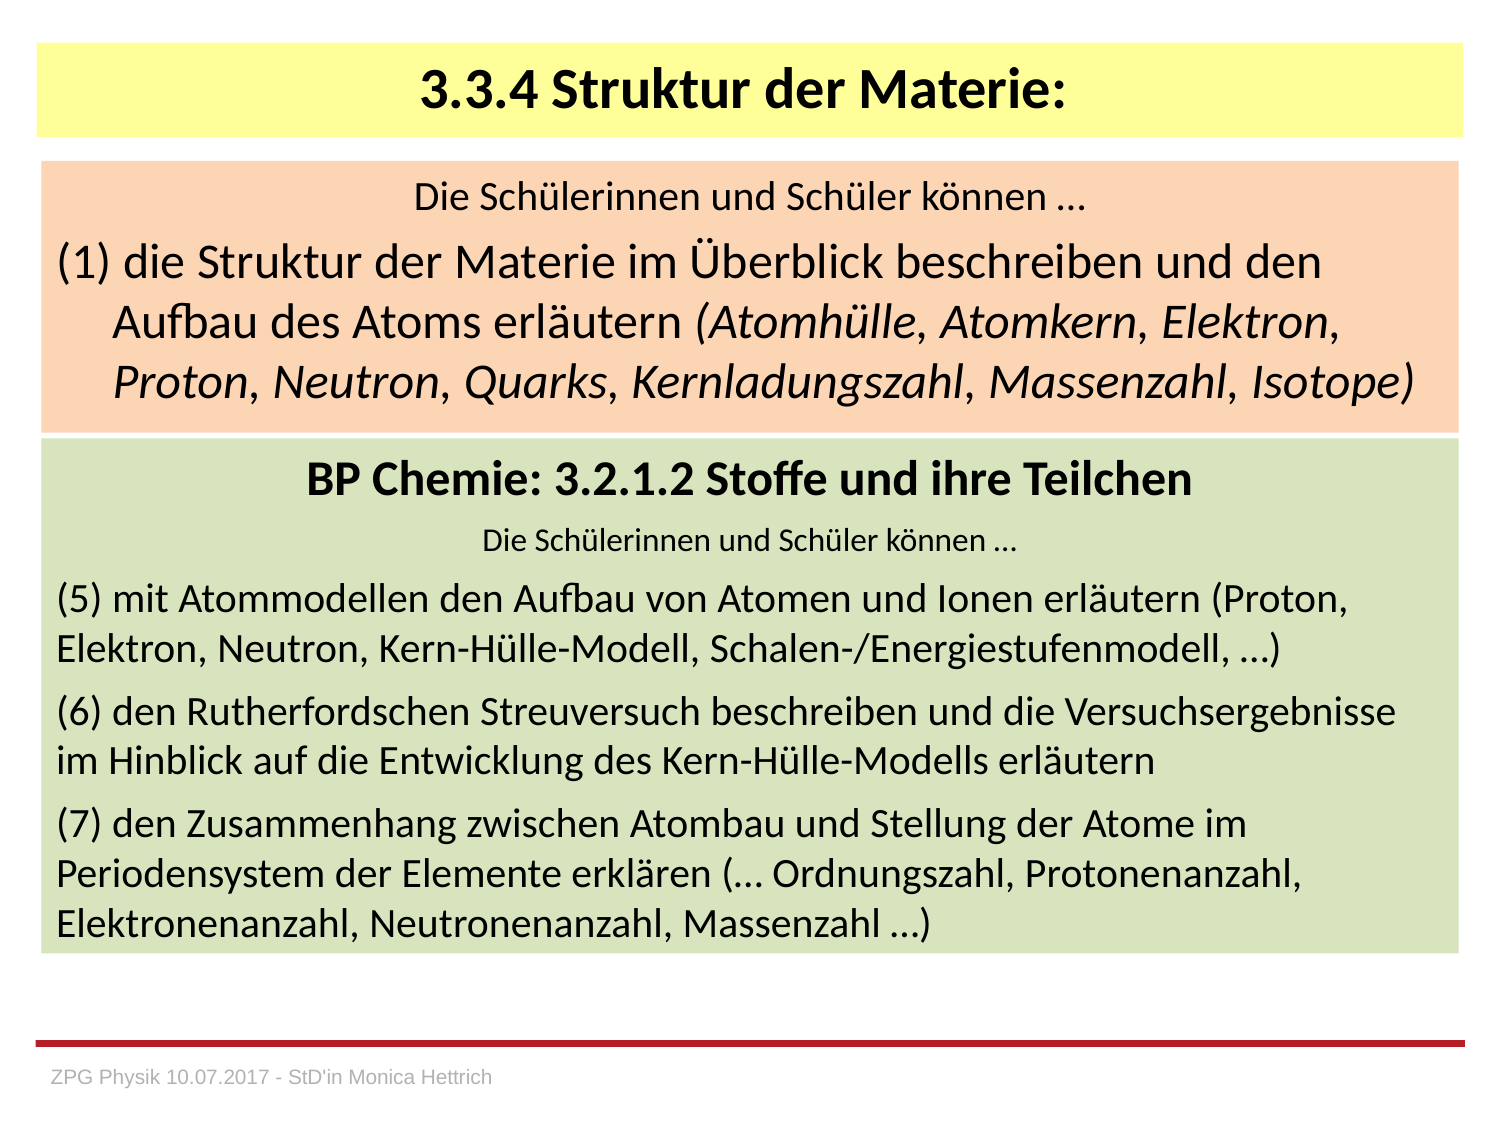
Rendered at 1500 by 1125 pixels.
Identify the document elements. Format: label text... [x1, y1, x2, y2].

list Die Schülerinnen und Schüler können … (1) die Struktur der Materie im Überblick beschreiben und den Aufbau des Atoms erläutern (Atomhülle, Atomkern, Elektron, Proton, Neutron, Quarks, Kernladungszahl, Massenzahl, Isotope) [41, 160, 1459, 433]
footer ZPG Physik 10.07.2017 - StD'in Monica Hettrich [35, 1045, 768, 1106]
title 3.3.4 Struktur der Materie: [41, 42, 1459, 149]
text_box BP Chemie: 3.2.1.2 Stoffe und ihre Teilchen Die Schülerinnen und Schüler können … (5) mit Atommodellen den Aufbau von Atomen und Ionen erläutern (Proton, Elektron, Neutron, Kern-Hülle-Modell, Schalen-/Energiestufenmodell, …) (6) den Rutherfordschen Streuversuch beschreiben und die Versuchsergebnisse im Hinblick auf die Entwicklung des Kern-Hülle-Modells erläutern (7) den Zusammenhang zwischen Atombau und Stellung der Atome im Periodensystem der Elemente erklären (… Ordnungszahl, Protonenanzahl, Elektronenanzahl, Neutronenanzahl, Massenzahl …) [41, 438, 1459, 954]
